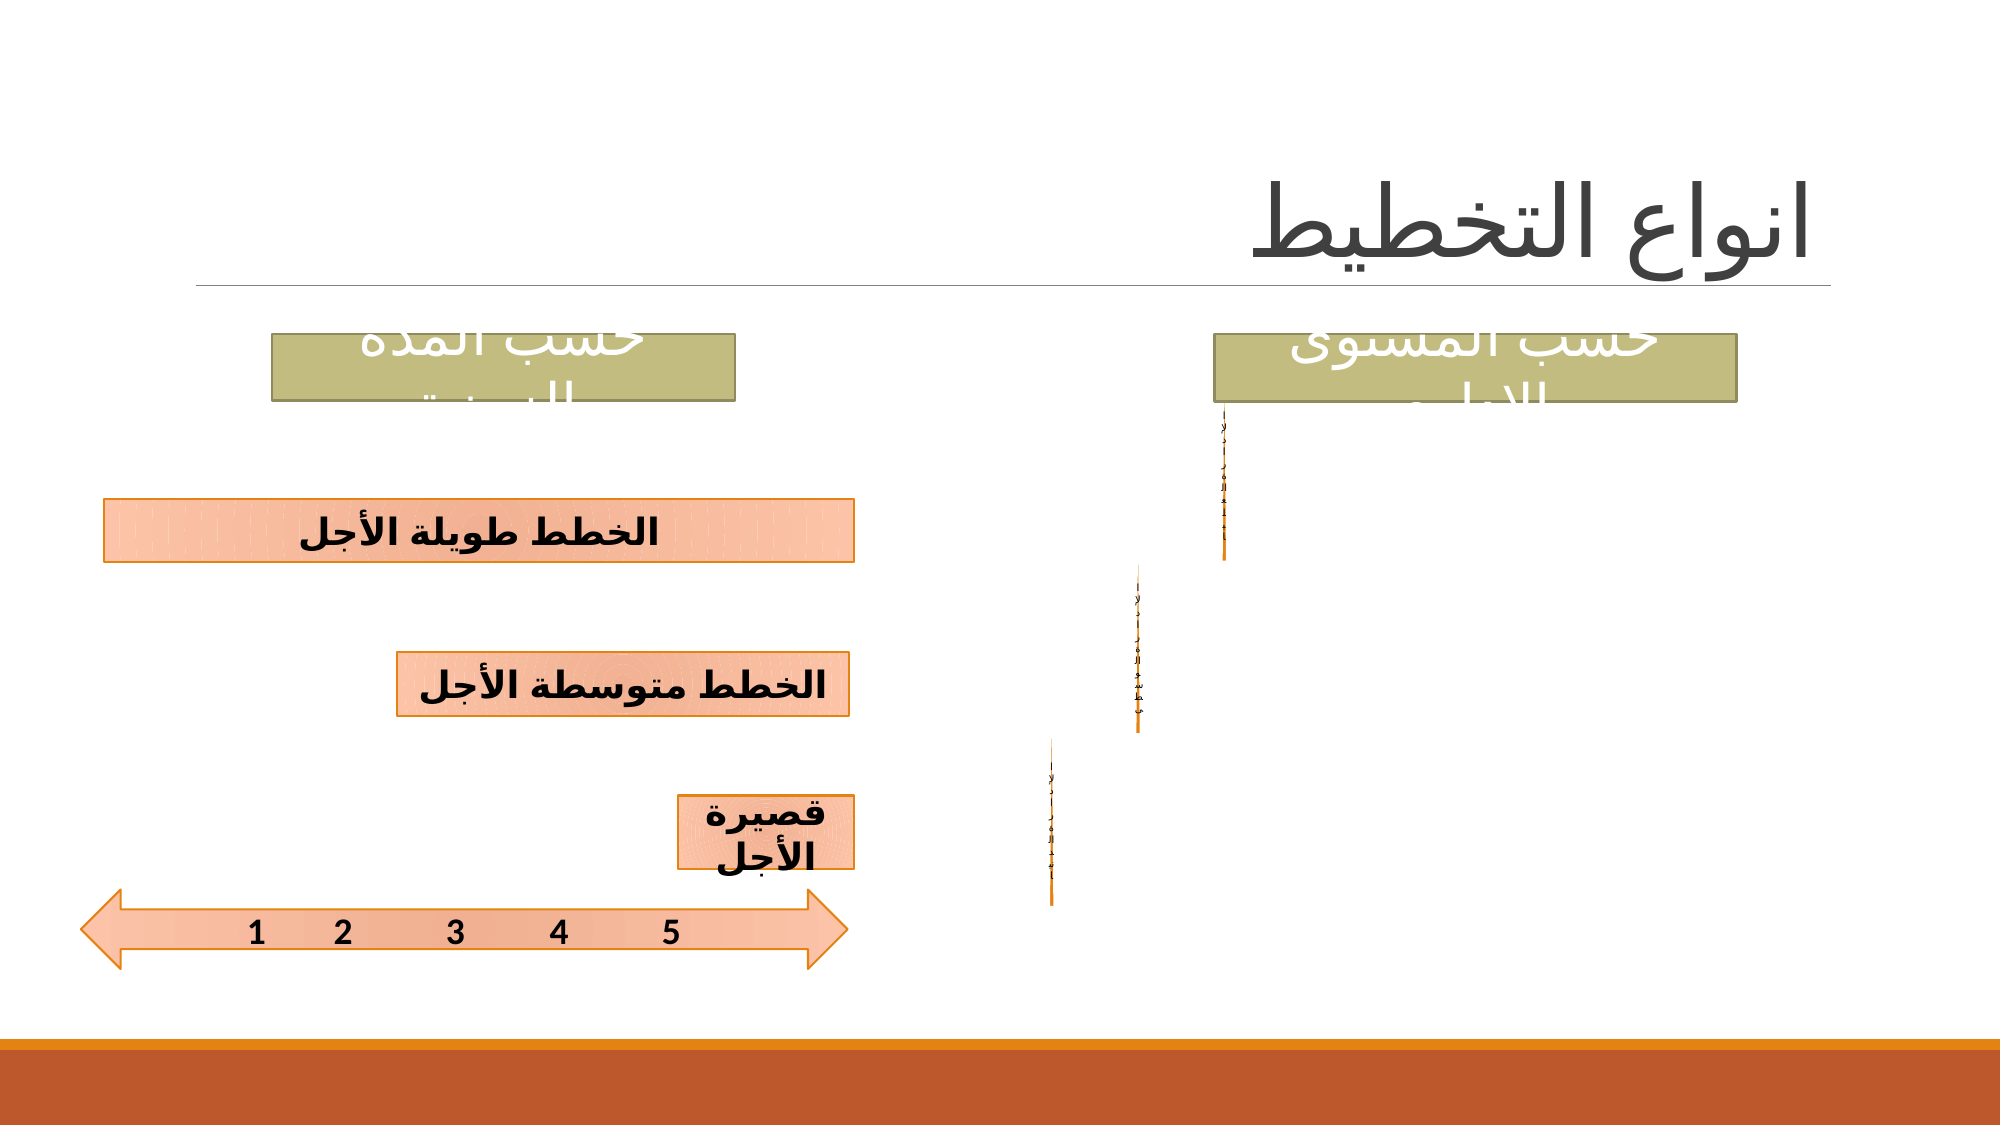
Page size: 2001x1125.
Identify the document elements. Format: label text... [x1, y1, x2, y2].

text_box 1 2 3 4 5 [80, 888, 849, 970]
text_box الخطط طويلة الأجل [103, 498, 855, 563]
text_box الخطط متوسطة الأجل [396, 651, 850, 717]
text_box حسب المستوى الإداري [1213, 333, 1738, 403]
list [1023, 414, 1938, 933]
title انواع التخطيط [180, 47, 1830, 285]
text_box قصيرة الأجل [677, 794, 855, 870]
text_box حسب المدة الزمنية [271, 333, 736, 402]
